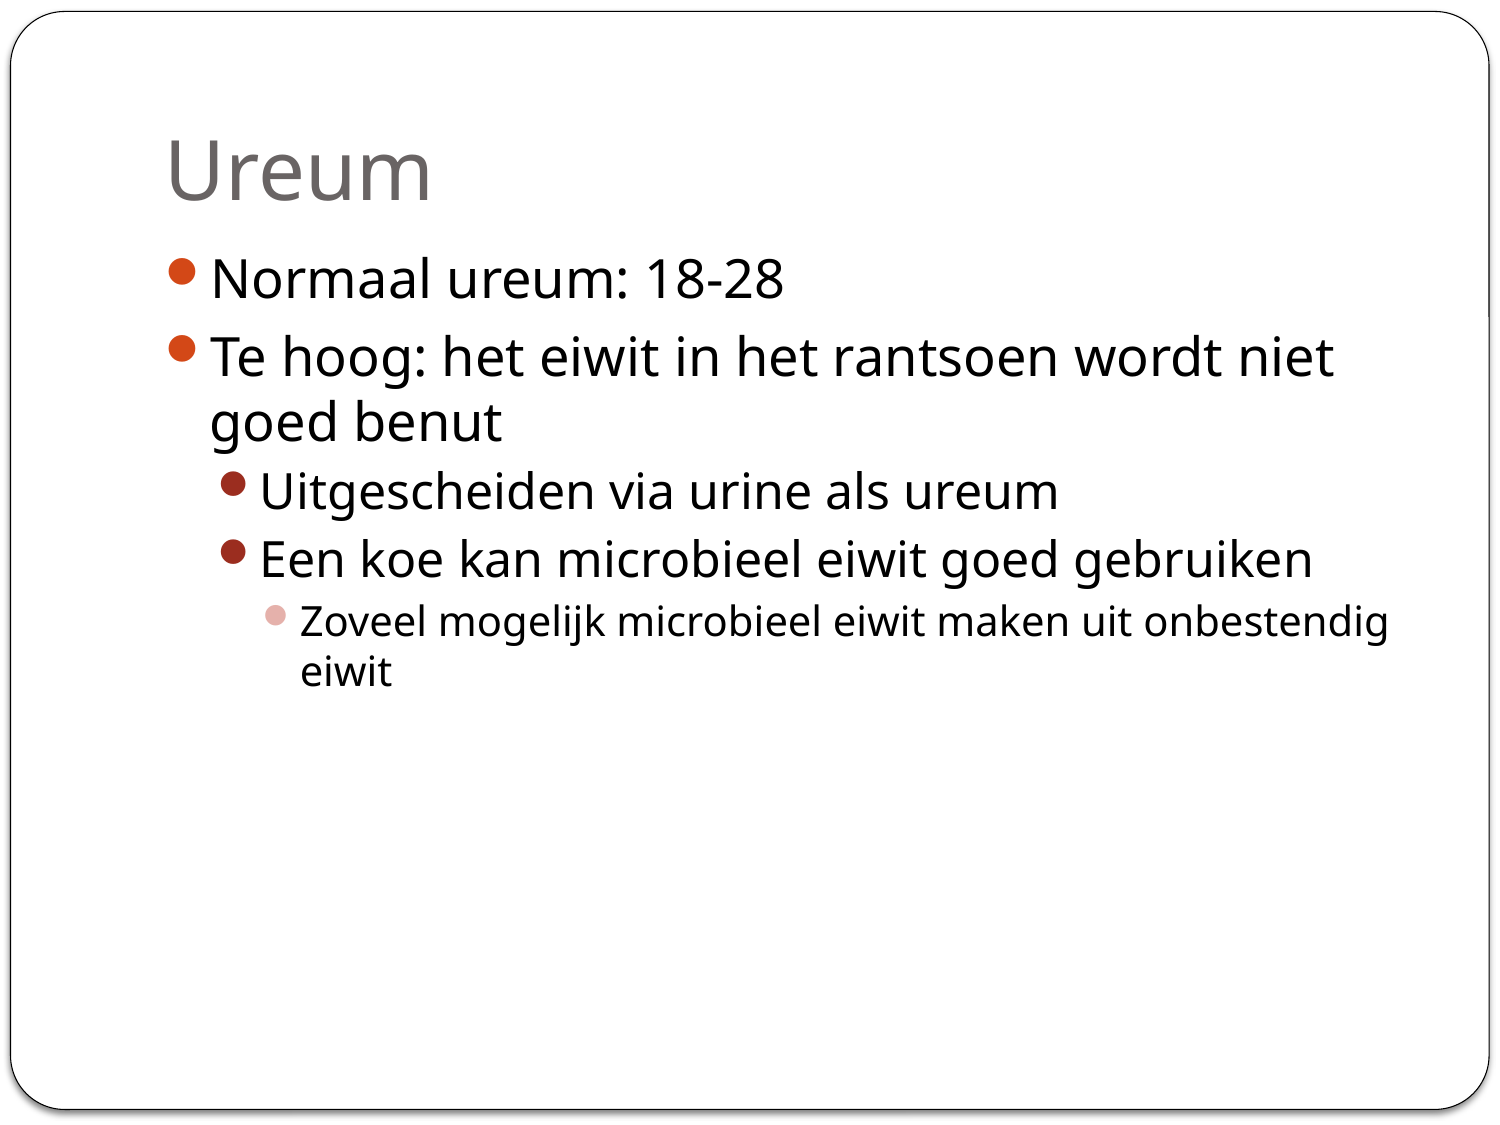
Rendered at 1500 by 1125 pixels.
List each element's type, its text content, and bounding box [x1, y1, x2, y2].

title Ureum [150, 45, 1425, 233]
list Normaal ureum: 18-28 Te hoog: het eiwit in het rantsoen wordt niet goed benut Uitgescheiden via urine als ureum Een koe kan microbieel eiwit goed gebruiken Zoveel mogelijk microbieel eiwit maken uit onbestendig eiwit [150, 237, 1425, 988]
